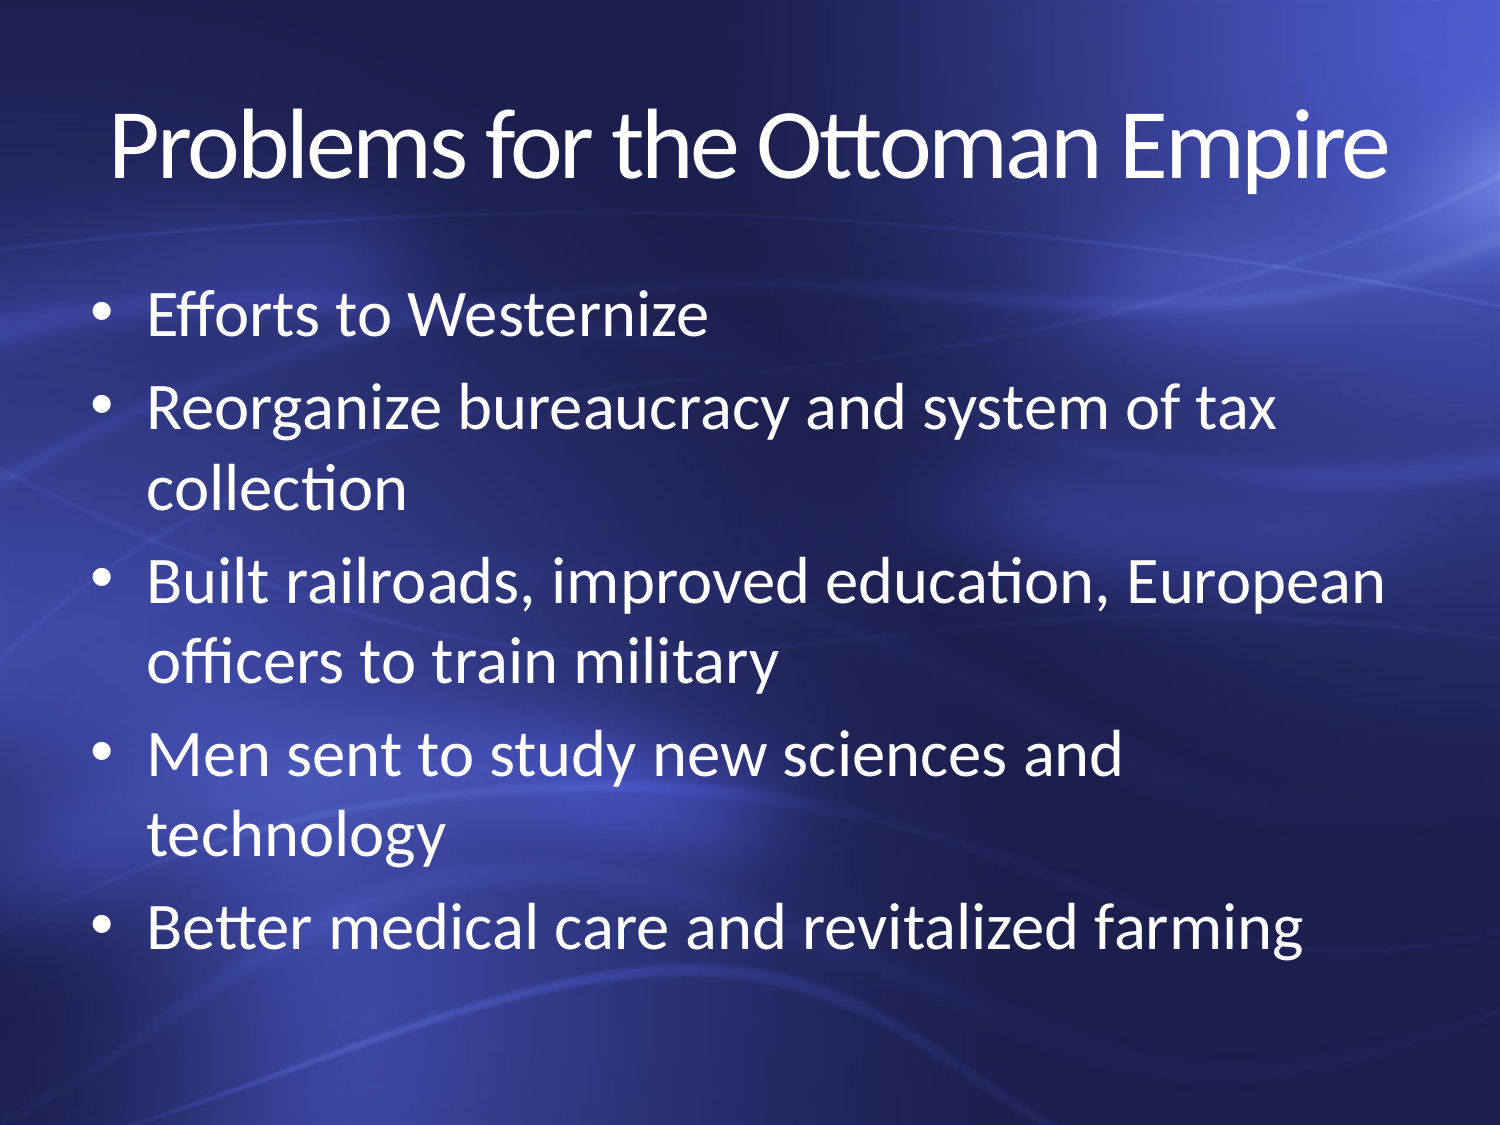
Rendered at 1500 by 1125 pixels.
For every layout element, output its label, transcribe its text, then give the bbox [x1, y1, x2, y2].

list Efforts to Westernize Reorganize bureaucracy and system of tax collection Built railroads, improved education, European officers to train military Men sent to study new sciences and technology Better medical care and revitalized farming [75, 262, 1425, 1005]
picture [0, 0, 1500, 1125]
title Problems for the Ottoman Empire [75, 45, 1425, 233]
